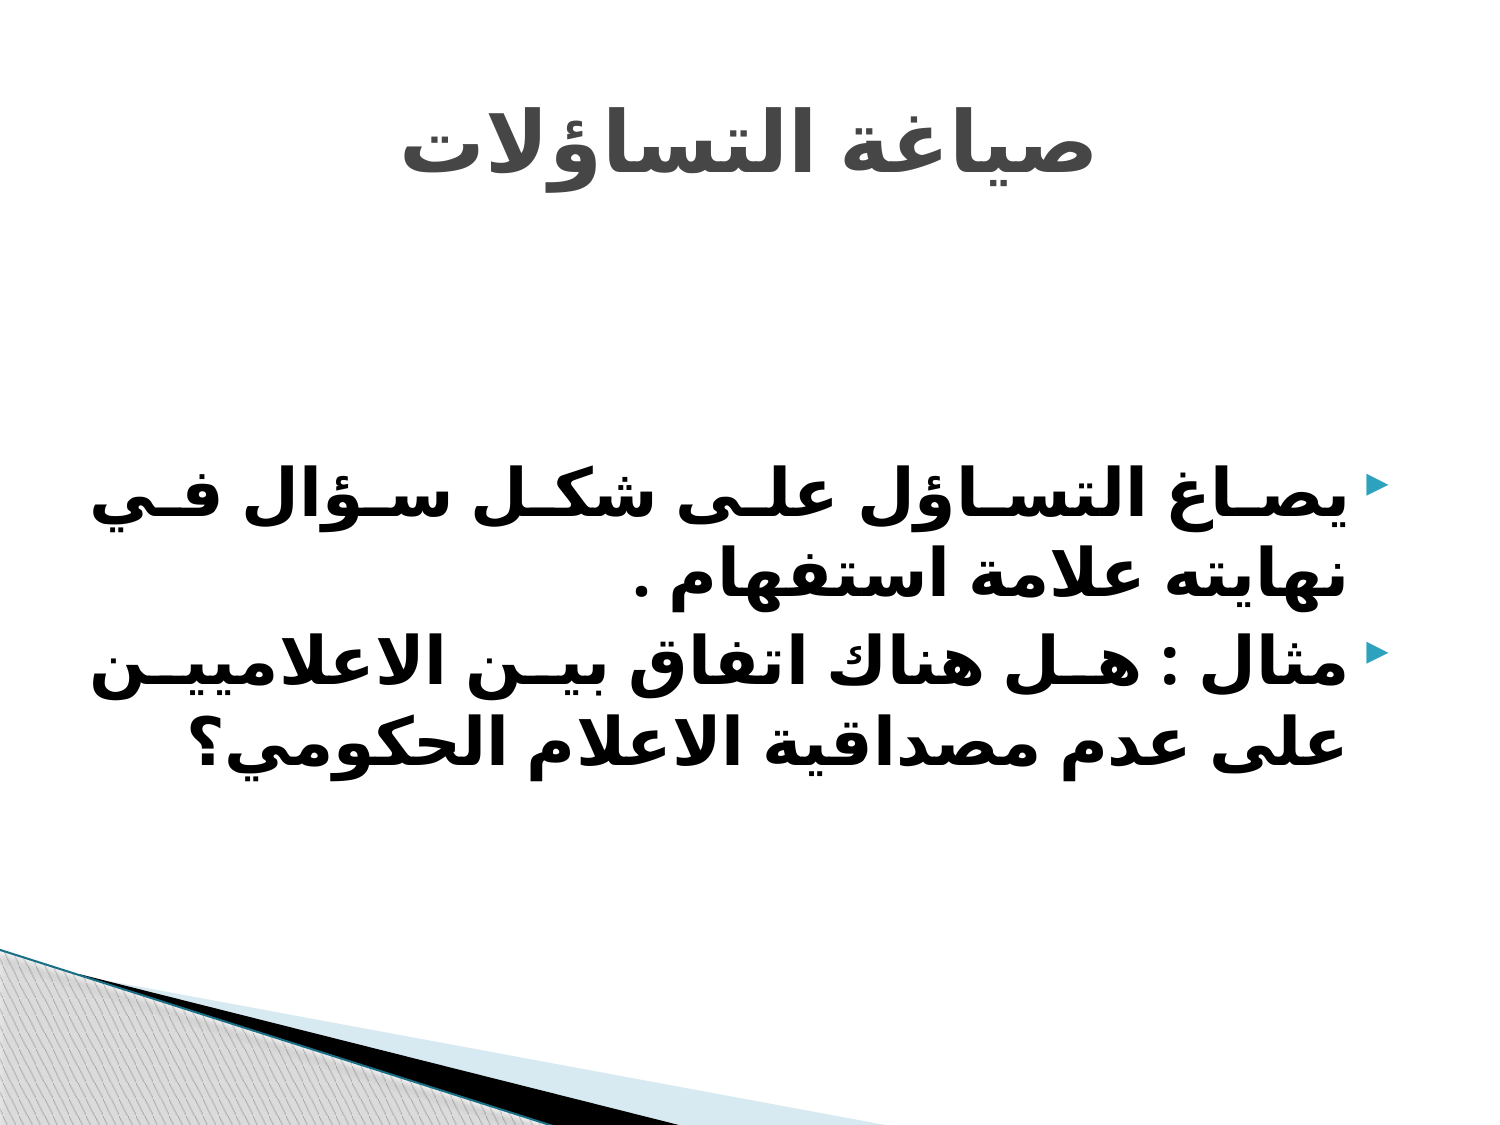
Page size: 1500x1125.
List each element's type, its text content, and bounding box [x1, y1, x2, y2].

title صياغة التساؤلات [75, 45, 1425, 233]
list يصاغ التساؤل على شكل سؤال في نهايته علامة استفهام . مثال : هل هناك اتفاق بين الاعلاميين على عدم مصداقية الاعلام الحكومي؟ [75, 243, 1425, 986]
